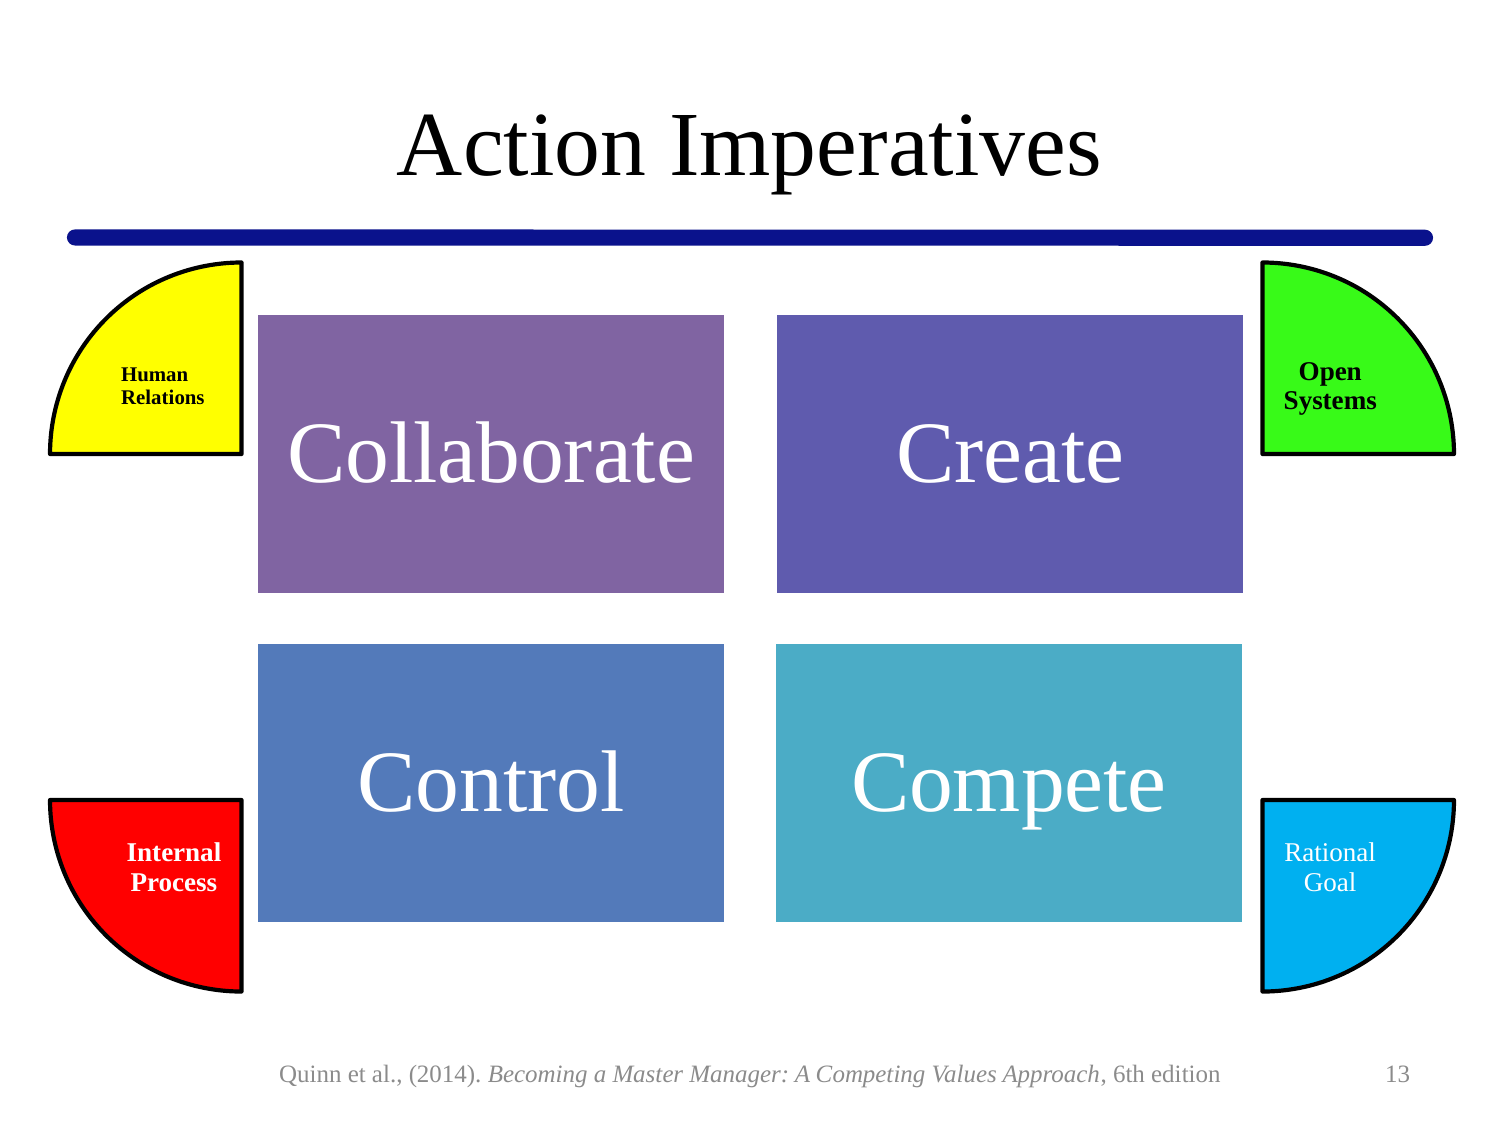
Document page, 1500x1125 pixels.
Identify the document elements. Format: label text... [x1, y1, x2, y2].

title Action Imperatives [75, 45, 1425, 233]
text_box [112, 312, 1388, 926]
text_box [1262, 262, 1455, 455]
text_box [49, 799, 242, 992]
slide_number 13 [1350, 1042, 1425, 1103]
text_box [49, 262, 242, 455]
footer Quinn et al., (2014). Becoming a Master Manager: A Competing Values Approach, 6th edition [150, 1042, 1350, 1103]
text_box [1262, 799, 1455, 992]
